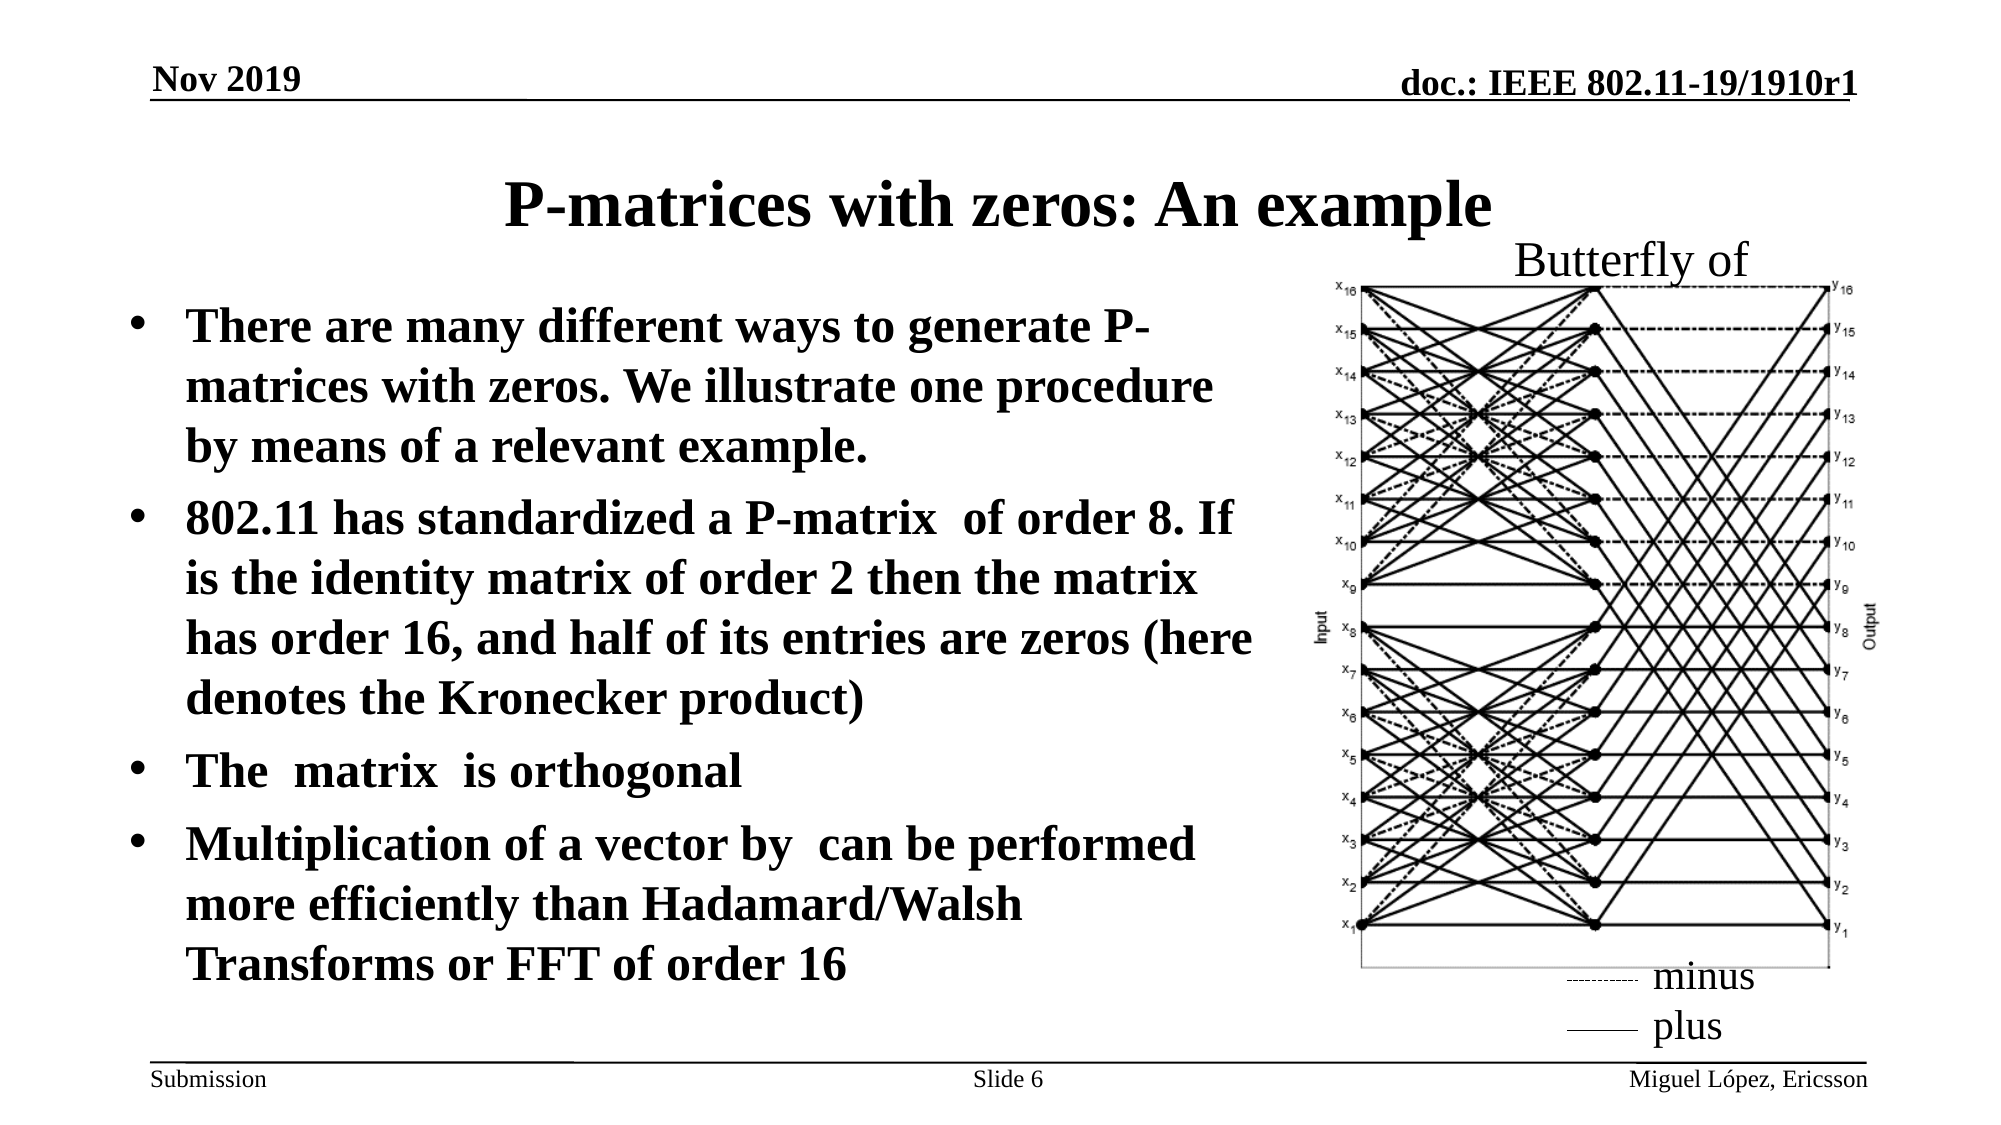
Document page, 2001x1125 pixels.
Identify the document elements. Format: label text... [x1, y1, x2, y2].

title P-matrices with zeros: An example [149, 112, 1850, 288]
slide_number Slide 6 [950, 1061, 1067, 1123]
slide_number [152, 54, 563, 100]
picture [1283, 224, 1886, 1059]
footer Miguel López, Ericsson [1171, 1061, 1869, 1093]
